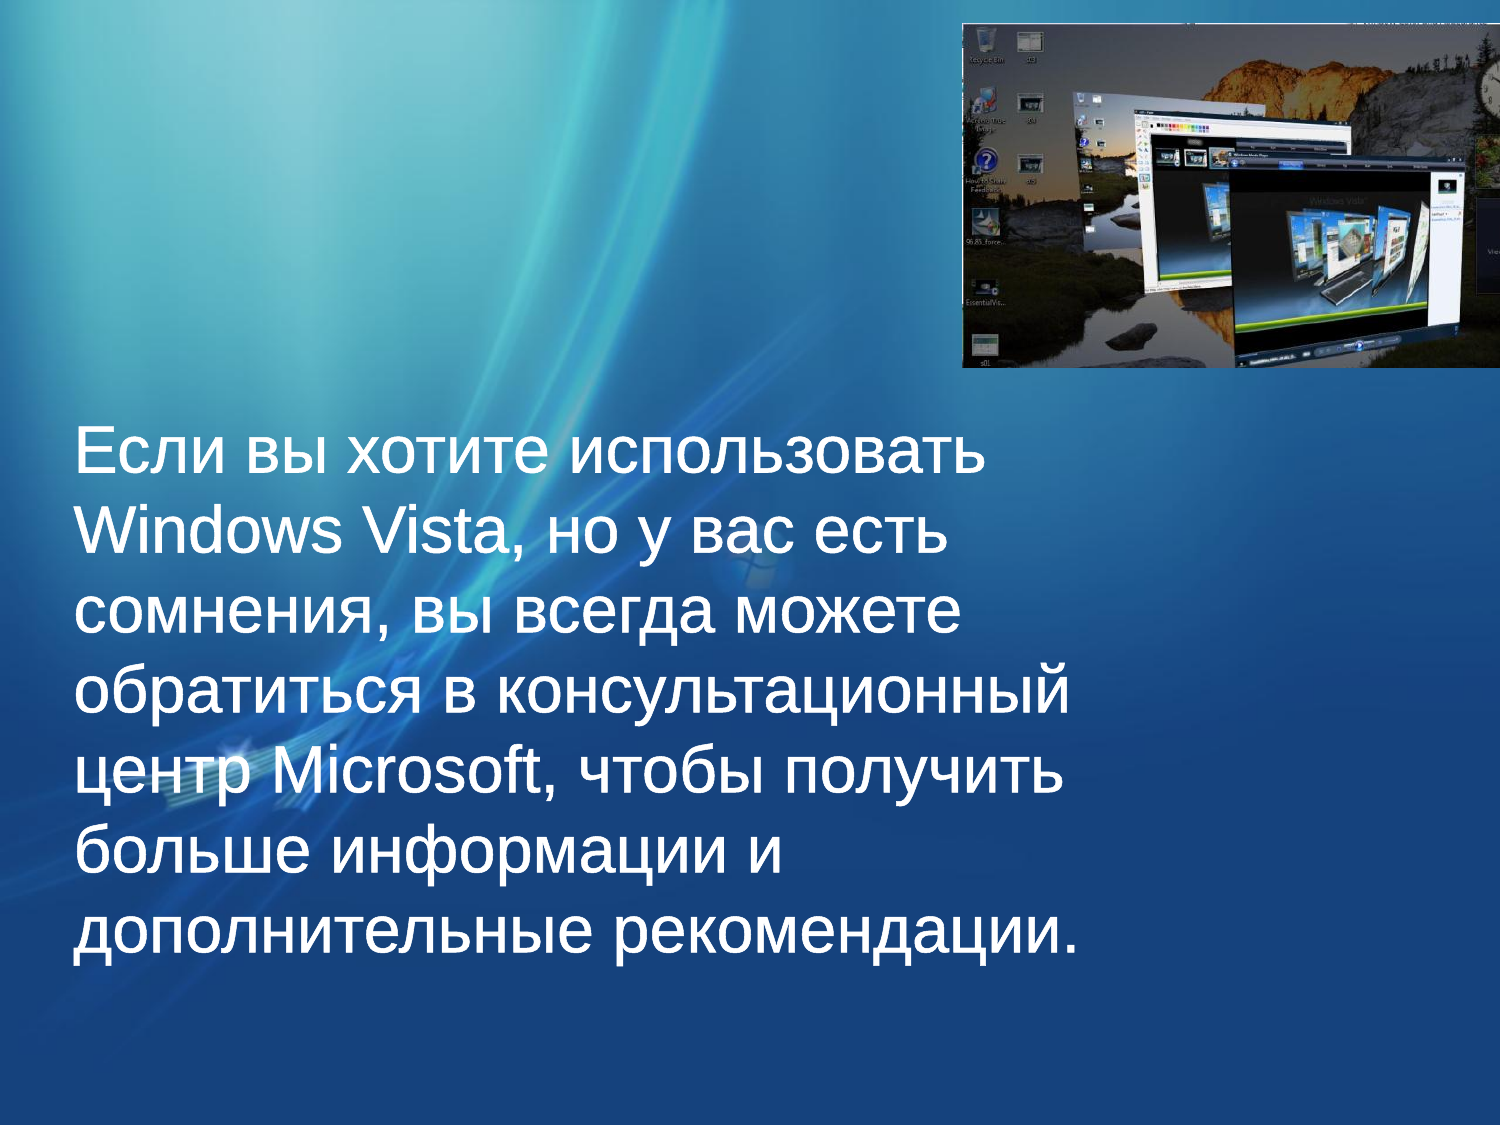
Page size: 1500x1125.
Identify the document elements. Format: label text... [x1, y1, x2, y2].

picture [0, 0, 1500, 1125]
text_box Если вы хотите использовать Windows Vista, но у вас есть сомнения, вы всегда можете обратиться в консультационный центр Microsoft, чтобы получить больше информации и дополнительные рекомендации. [58, 398, 1184, 973]
